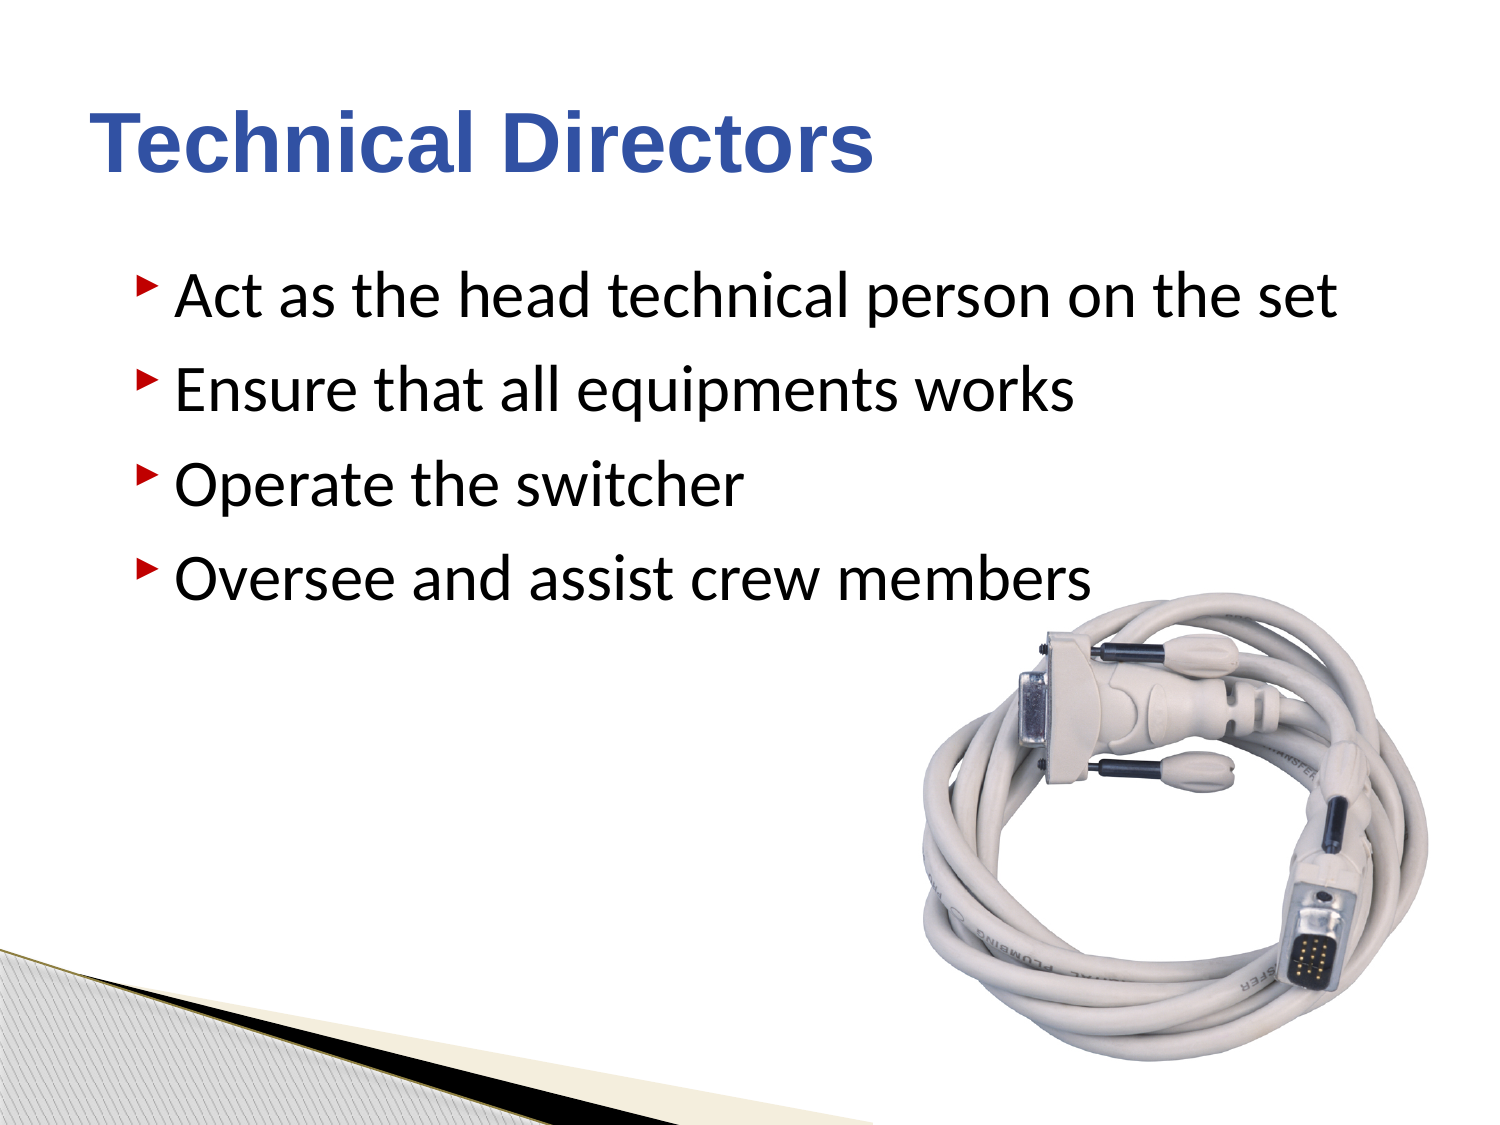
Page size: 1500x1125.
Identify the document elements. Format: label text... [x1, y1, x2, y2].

picture [872, 549, 1500, 1125]
title Technical Directors [75, 45, 1425, 233]
list Act as the head technical person on the set Ensure that all equipments works Operate the switcher Oversee and assist crew members [99, 242, 1451, 1026]
